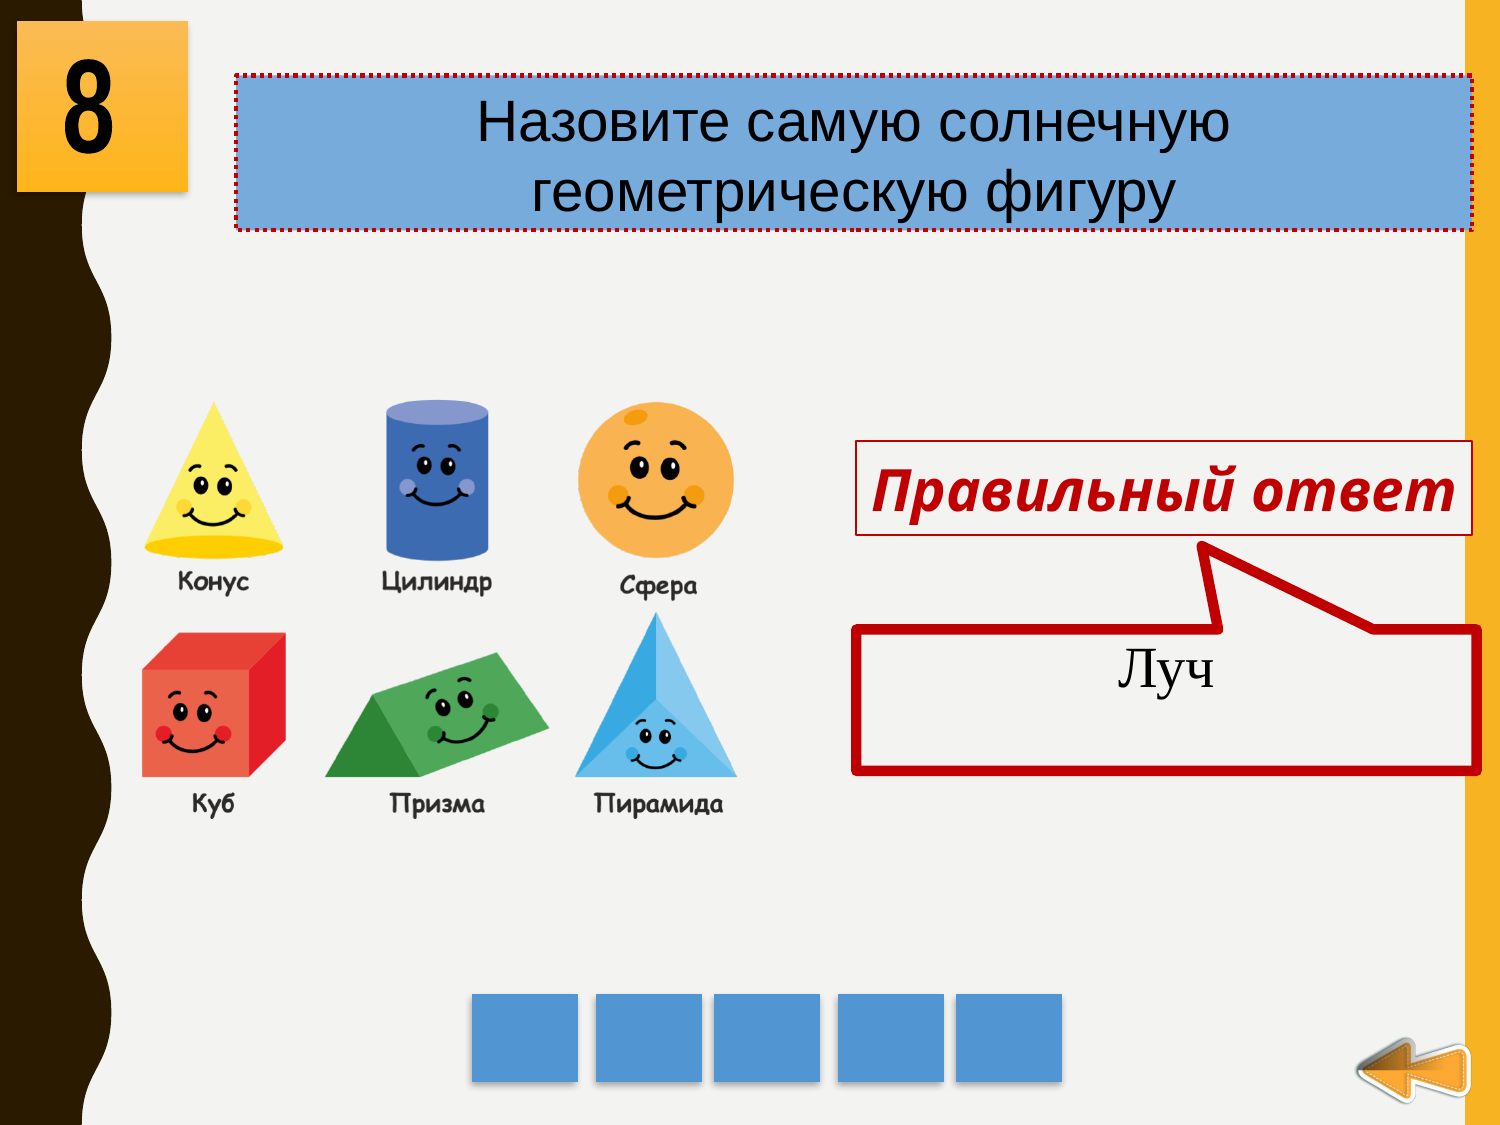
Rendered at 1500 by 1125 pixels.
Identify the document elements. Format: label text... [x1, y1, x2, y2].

text_box [472, 994, 579, 1083]
text_box [837, 994, 944, 1083]
picture [112, 383, 766, 835]
text_box [713, 994, 821, 1083]
text_box Правильный ответ [855, 440, 1473, 536]
picture [1352, 1036, 1472, 1106]
text_box [595, 994, 703, 1083]
text_box Назовите самую солнечную геометрическую фигуру [236, 75, 1473, 231]
text_box Луч [855, 545, 1478, 772]
text_box [16, 20, 188, 193]
text_box [955, 994, 1062, 1083]
